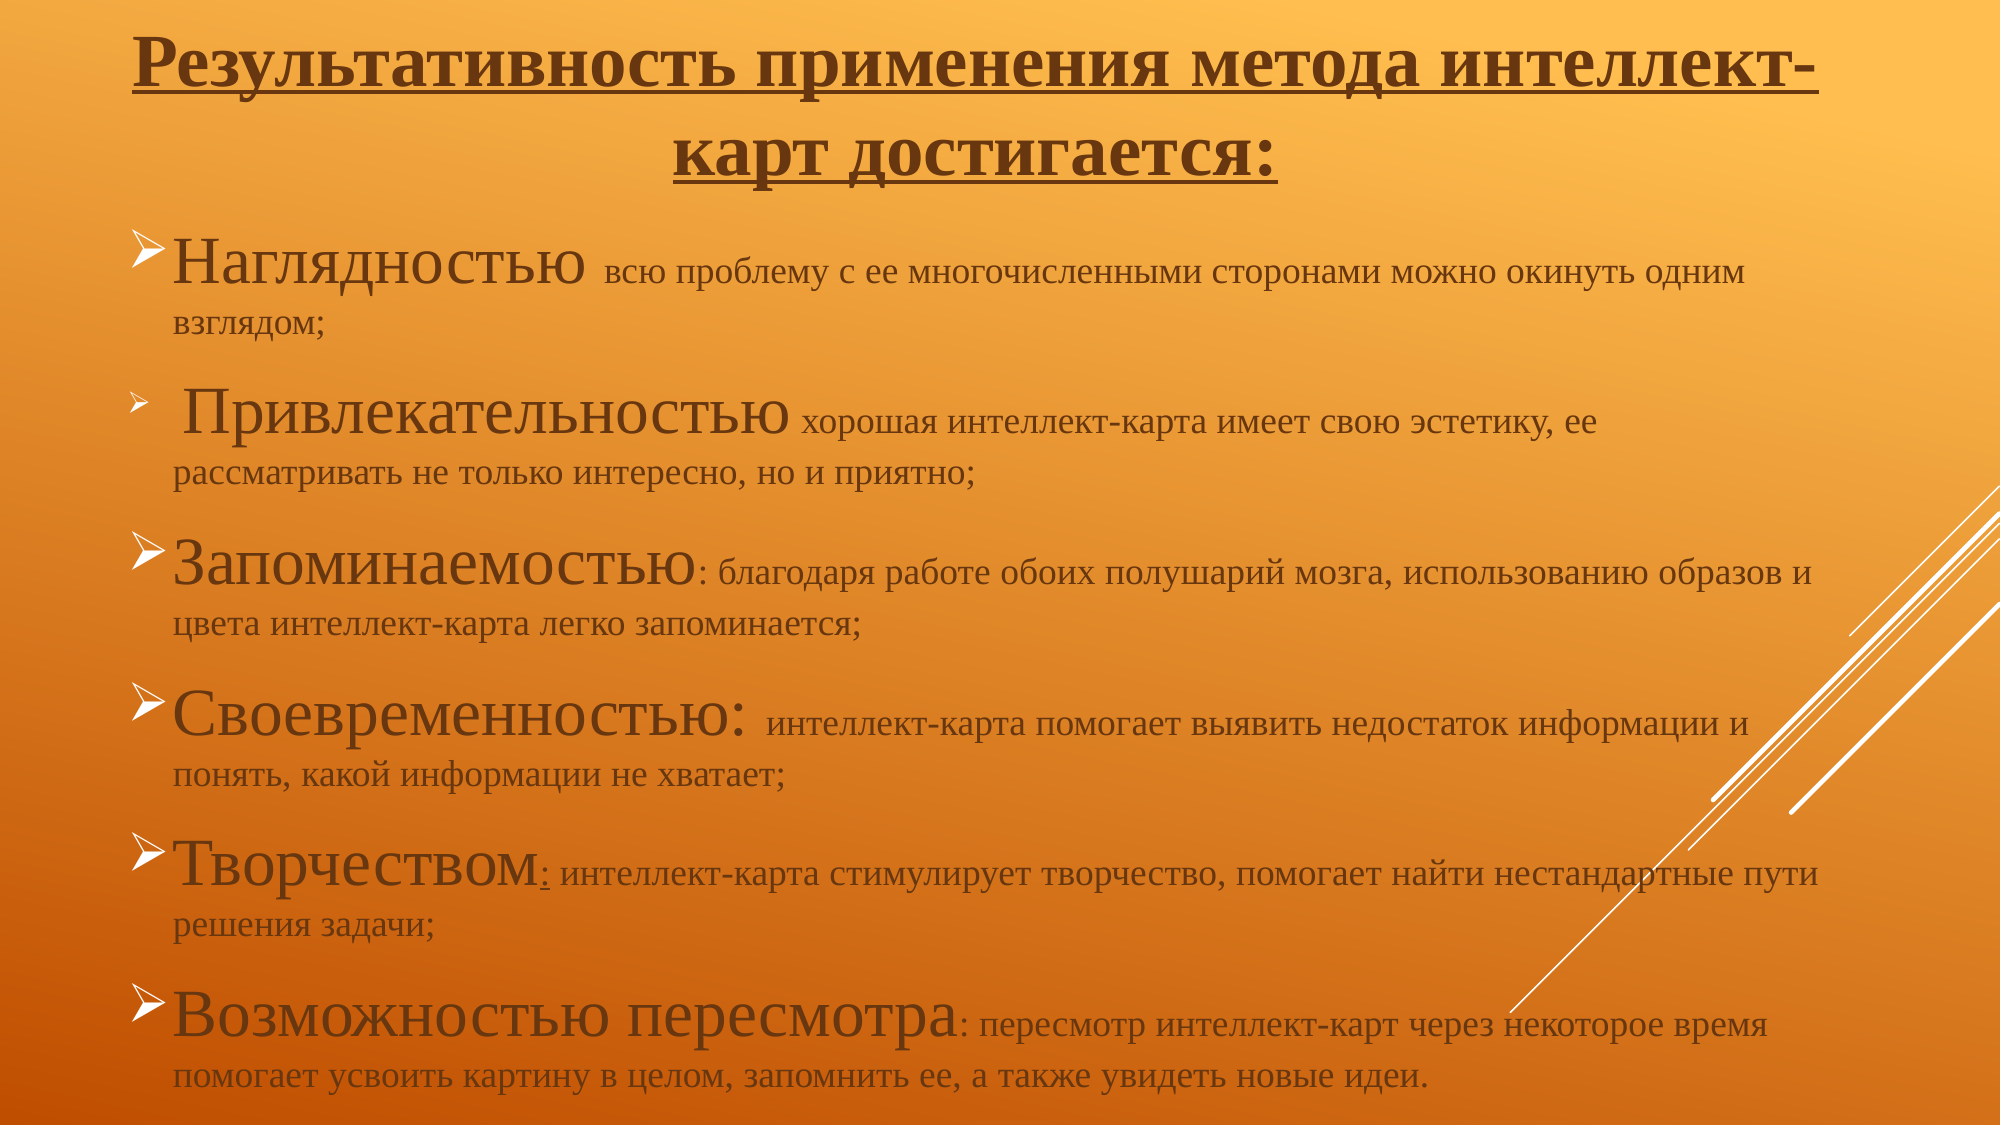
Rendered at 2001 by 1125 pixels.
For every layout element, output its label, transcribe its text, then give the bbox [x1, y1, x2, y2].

list Результативность применения метода интеллект-карт достигается: Наглядностью всю проблему с ее многочисленными сторонами можно окинуть одним взглядом; Привлекательностью хорошая интеллект-карта имеет свою эстетику, ее рассматривать не только интересно, но и приятно; Запоминаемостью: благодаря работе обоих полушарий мозга, использованию образов и цвета интеллект-карта легко запоминается; Своевременностью: интеллект-карта помогает выявить недостаток информации и понять, какой информации не хватает; Творчеством: интеллект-карта стимулирует творчество, помогает найти нестандартные пути решения задачи; Возможностью пересмотра: пересмотр интеллект-карт через некоторое время помогает усвоить картину в целом, запомнить ее, а также увидеть новые идеи. [112, 0, 1839, 1107]
